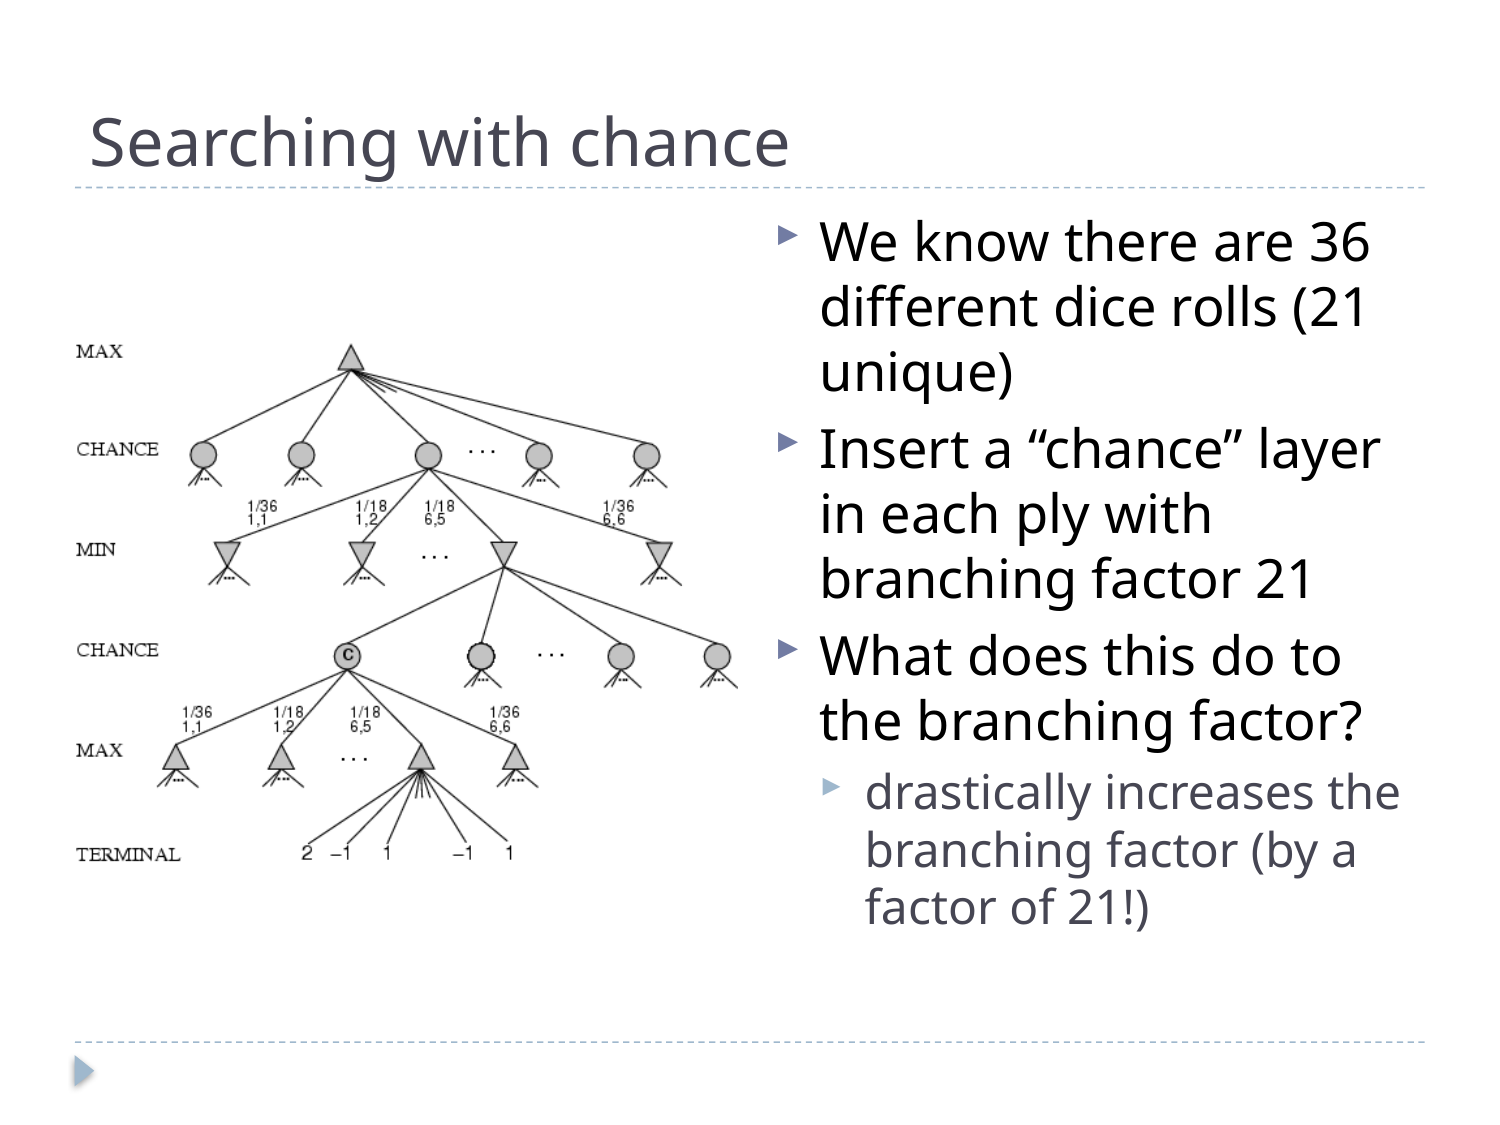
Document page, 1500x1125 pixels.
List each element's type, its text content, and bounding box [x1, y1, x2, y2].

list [74, 199, 739, 1011]
title Searching with chance [75, 37, 1425, 188]
list We know there are 36 different dice rolls (21 unique) Insert a “chance” layer in each ply with branching factor 21 What does this do to the branching factor? drastically increases the branching factor (by a factor of 21!) [759, 199, 1423, 1010]
